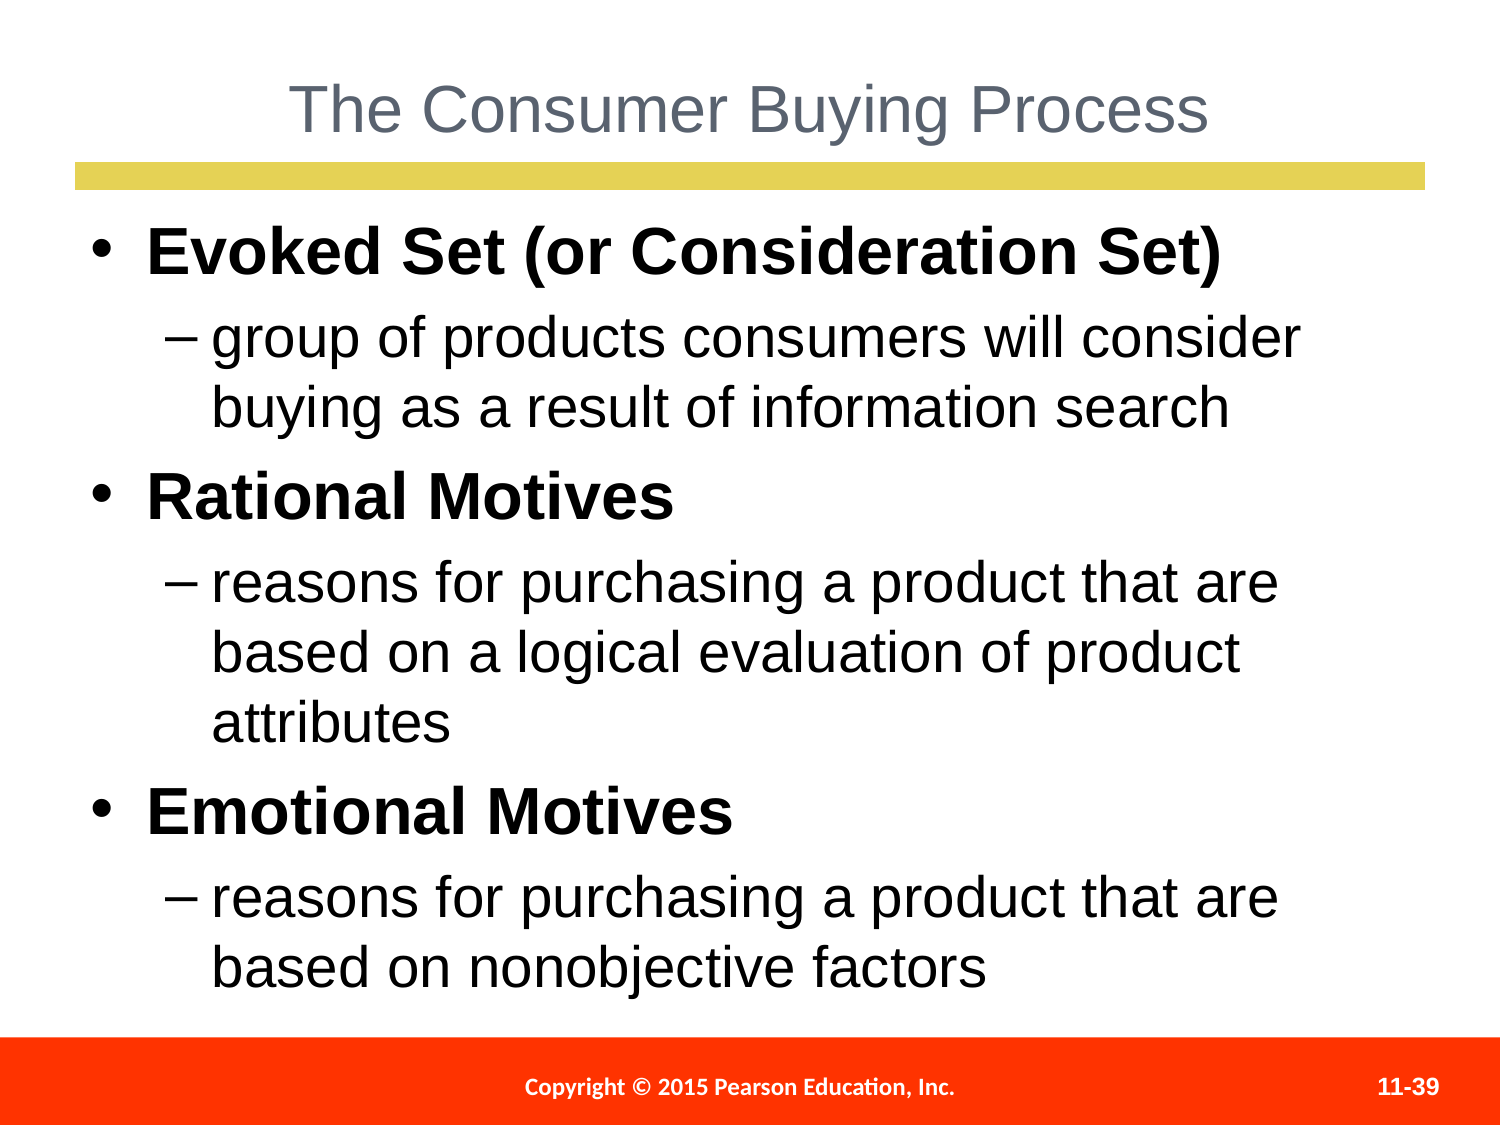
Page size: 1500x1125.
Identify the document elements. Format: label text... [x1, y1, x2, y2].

list Evoked Set (or Consideration Set) group of products consumers will consider buying as a result of information search Rational Motives reasons for purchasing a product that are based on a logical evaluation of product attributes Emotional Motives reasons for purchasing a product that are based on nonobjective factors [74, 199, 1426, 1006]
title The Consumer Buying Process [74, 12, 1426, 199]
